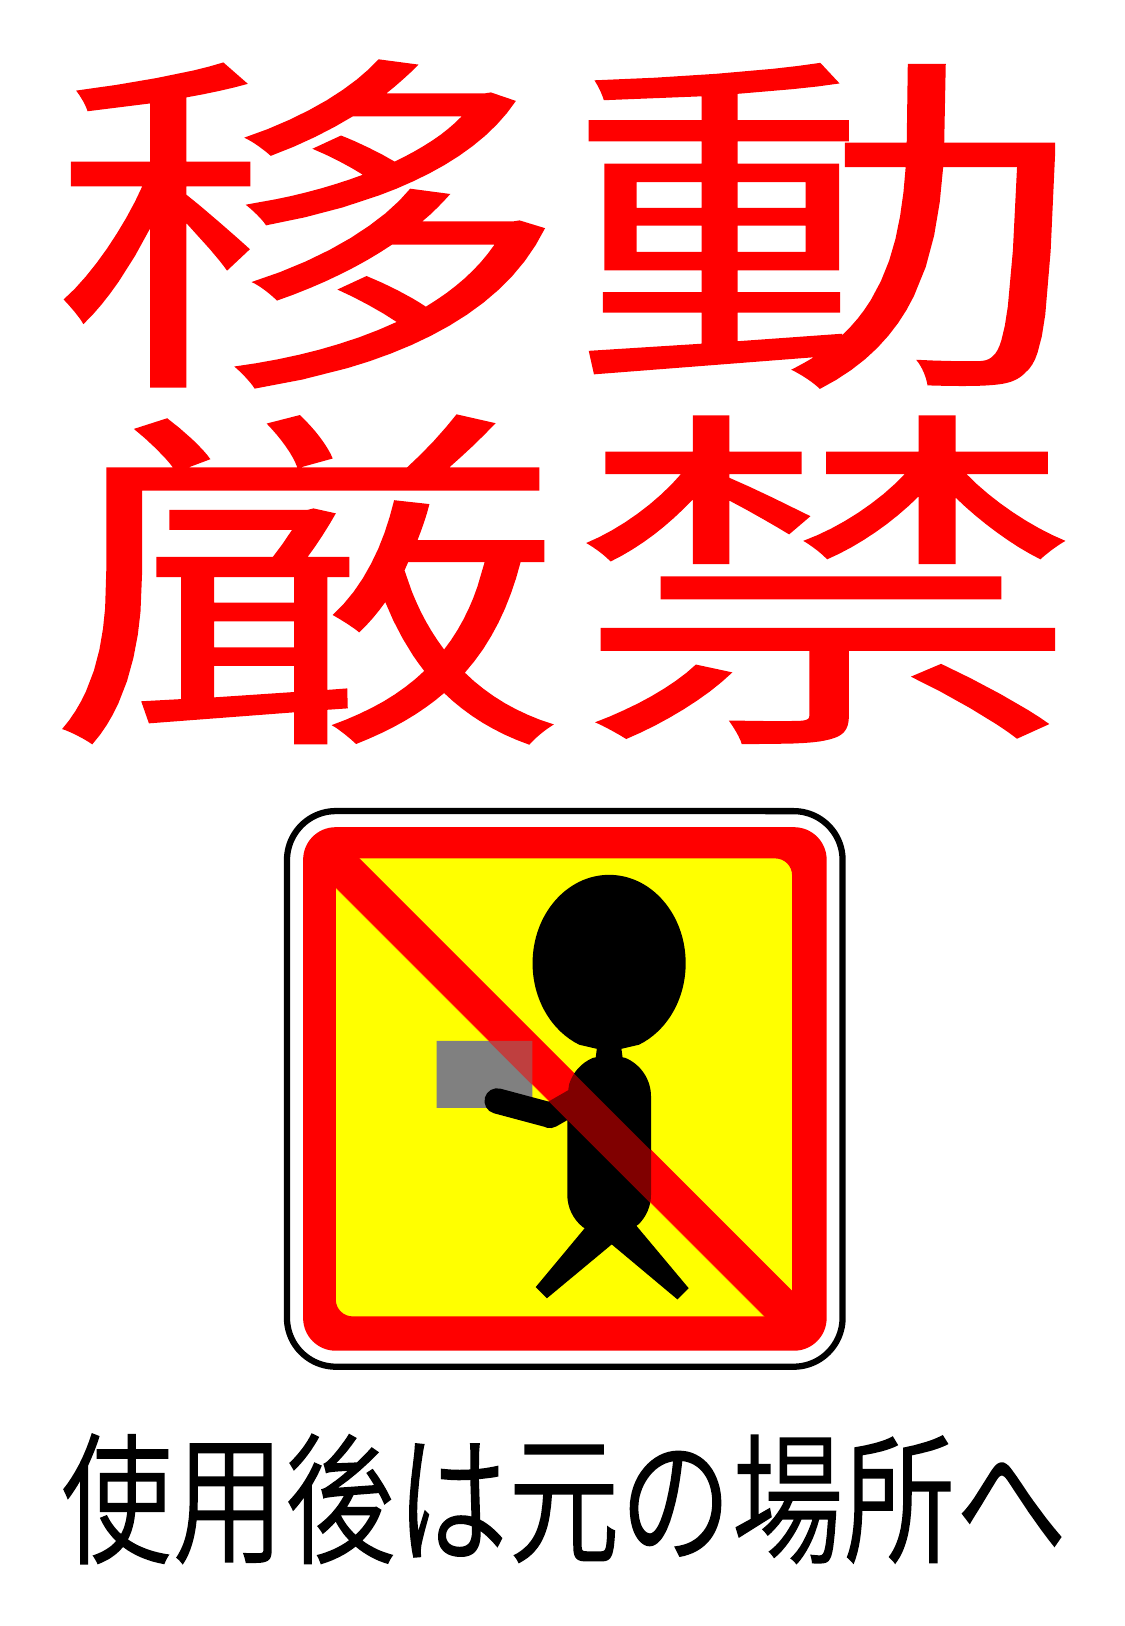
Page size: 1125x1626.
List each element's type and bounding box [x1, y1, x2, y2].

text_box [286, 810, 843, 1367]
